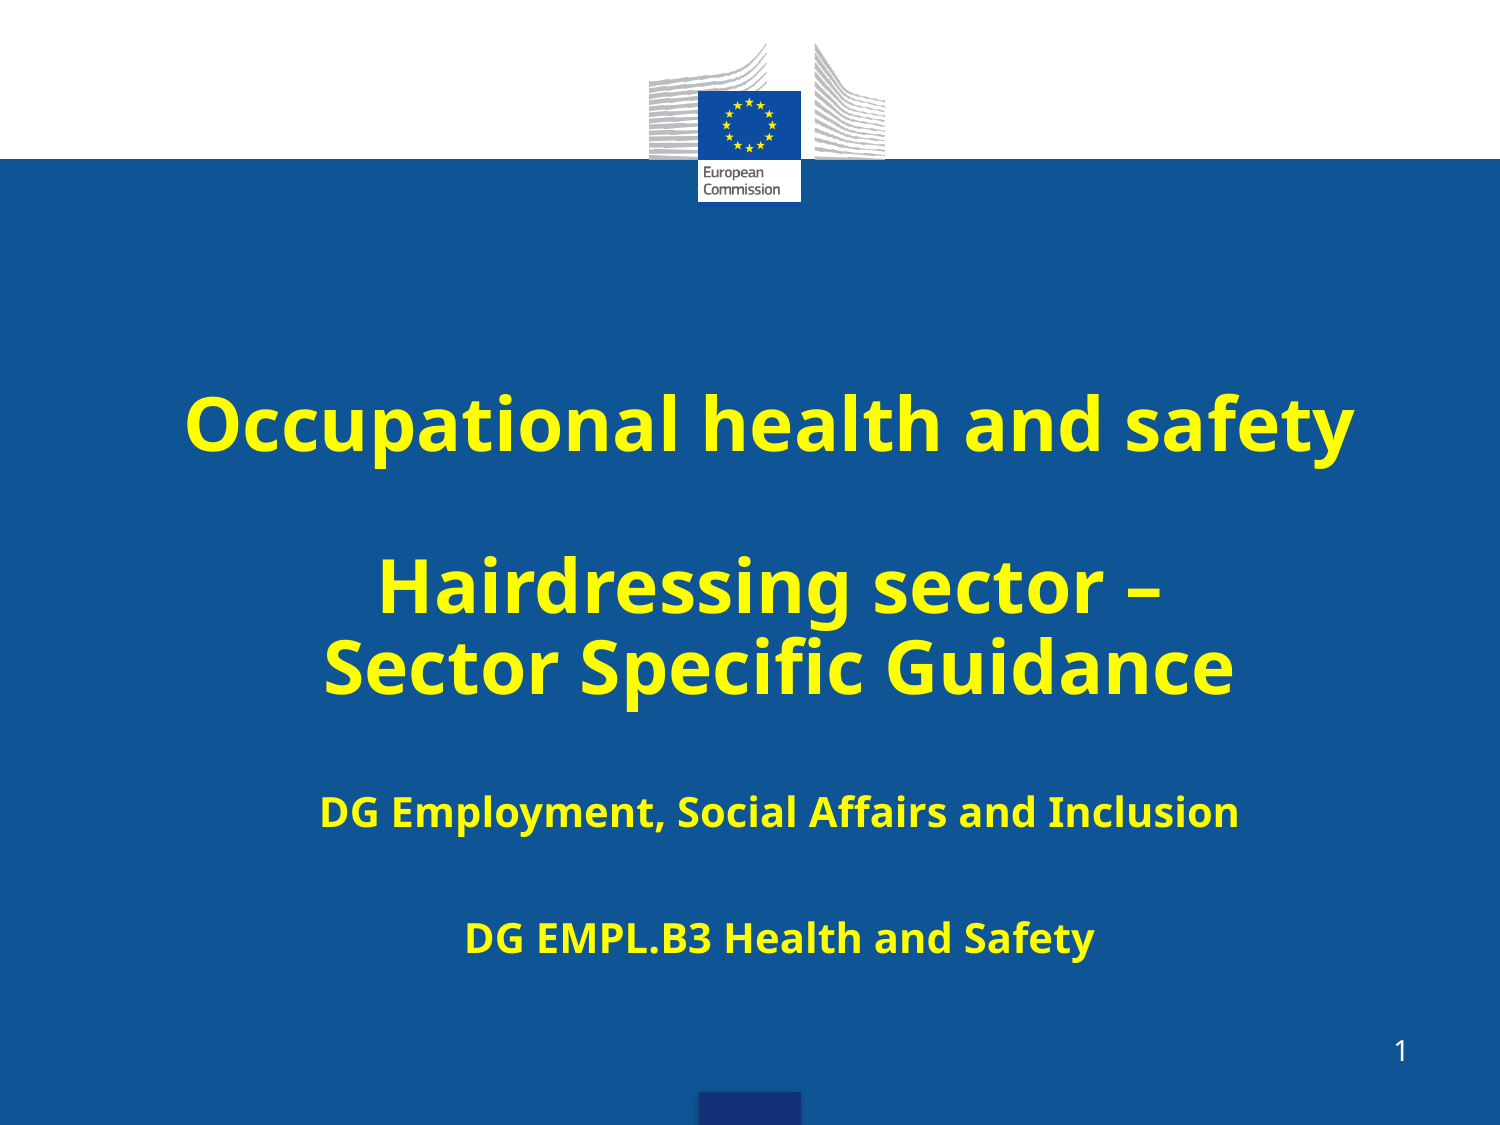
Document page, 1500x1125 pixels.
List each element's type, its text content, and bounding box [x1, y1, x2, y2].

slide_number 1 [1074, 1024, 1425, 1103]
title Occupational health and safety Hairdressing sector – Sector Specific Guidance DG Employment, Social Affairs and Inclusion DG EMPL.B3 Health and Safety [100, 350, 1459, 1000]
